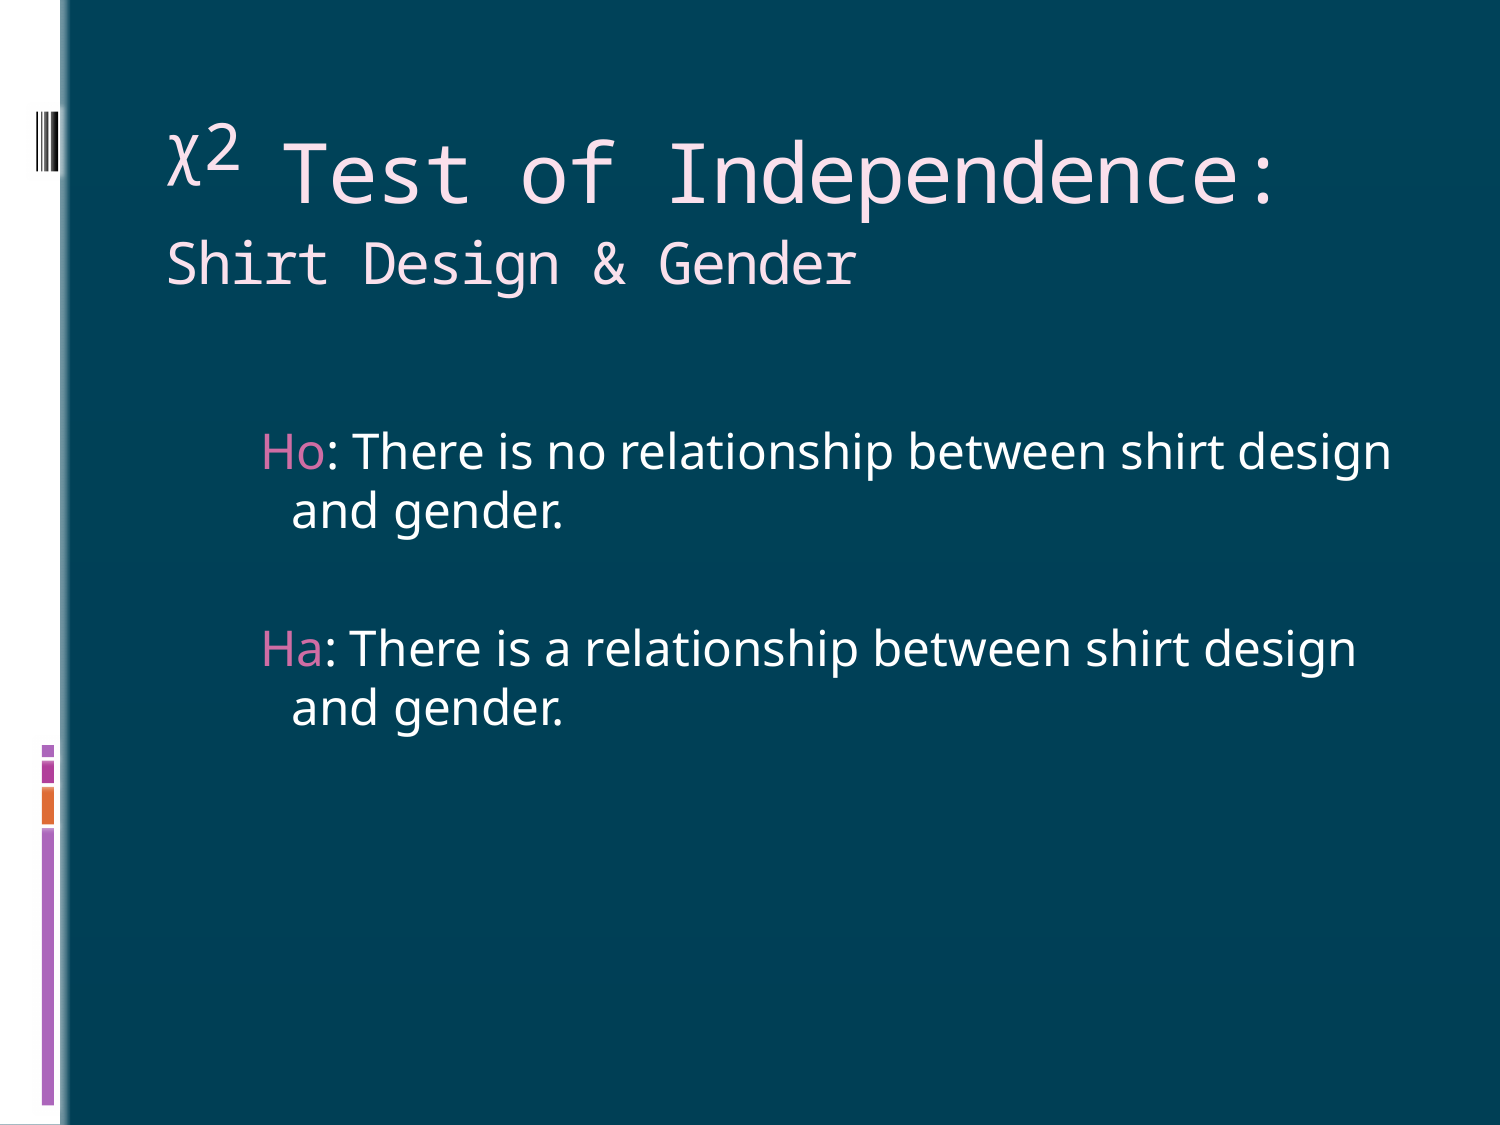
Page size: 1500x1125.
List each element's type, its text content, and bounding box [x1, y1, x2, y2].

picture [435, 253, 456, 284]
picture [729, 253, 754, 283]
picture [531, 253, 556, 283]
picture [661, 242, 688, 284]
picture [465, 253, 491, 283]
picture [827, 253, 855, 283]
picture [595, 242, 624, 284]
picture [367, 243, 394, 283]
picture [300, 245, 326, 284]
picture [761, 240, 787, 284]
picture [695, 253, 722, 284]
picture [170, 242, 194, 284]
picture [497, 253, 523, 298]
picture [235, 253, 261, 283]
list Ho: There is no relationship between shirt design and gender. Ha: There is a relationship between shirt design and gender. [137, 412, 1413, 745]
picture [794, 253, 821, 284]
picture [267, 253, 295, 283]
title χ2 Test of Independence: Shirt Design & Gender [150, 83, 1425, 234]
picture [399, 253, 426, 284]
picture [202, 240, 227, 283]
